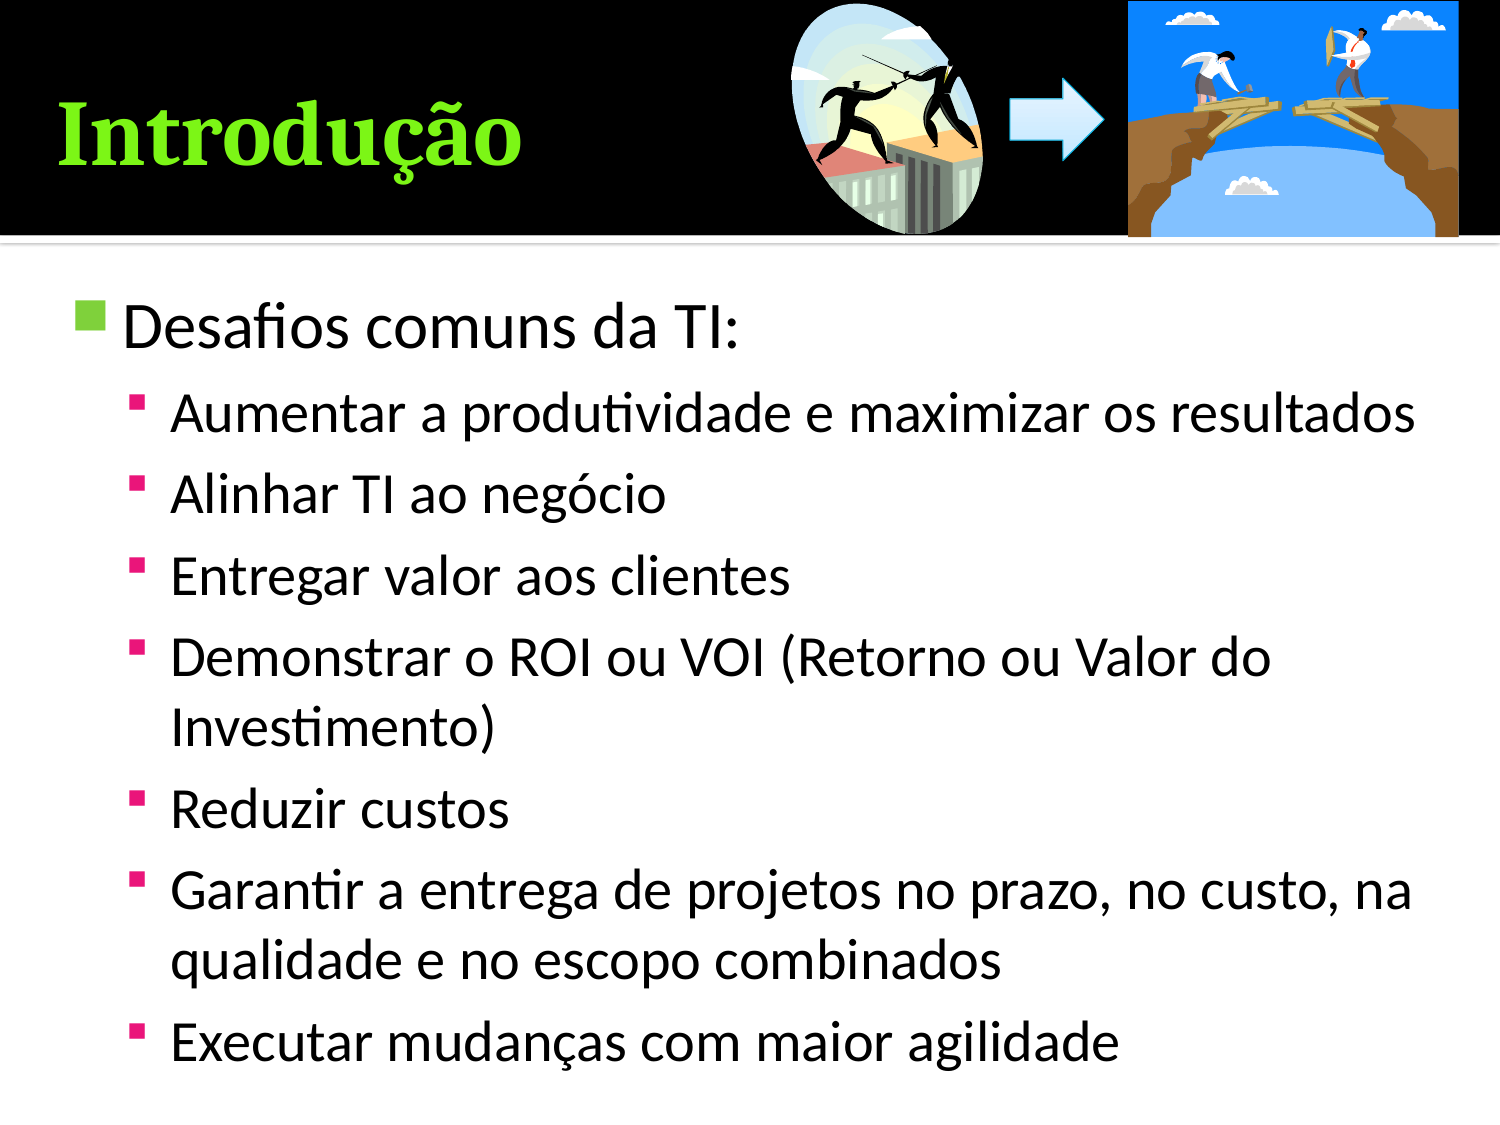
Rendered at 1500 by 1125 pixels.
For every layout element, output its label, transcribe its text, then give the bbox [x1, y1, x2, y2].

picture [787, 0, 987, 238]
list Desafios comuns da TI: Aumentar a produtividade e maximizar os resultados Alinhar TI ao negócio Entregar valor aos clientes Demonstrar o ROI ou VOI (Retorno ou Valor do Investimento) Reduzir custos Garantir a entrega de projetos no prazo, no custo, na qualidade e no escopo combinados Executar mudanças com maior agilidade [41, 267, 1459, 1094]
title Introdução [991, 25, 1122, 231]
text_box [1009, 77, 1105, 162]
title Introdução [41, 25, 782, 231]
picture [1127, 0, 1459, 238]
